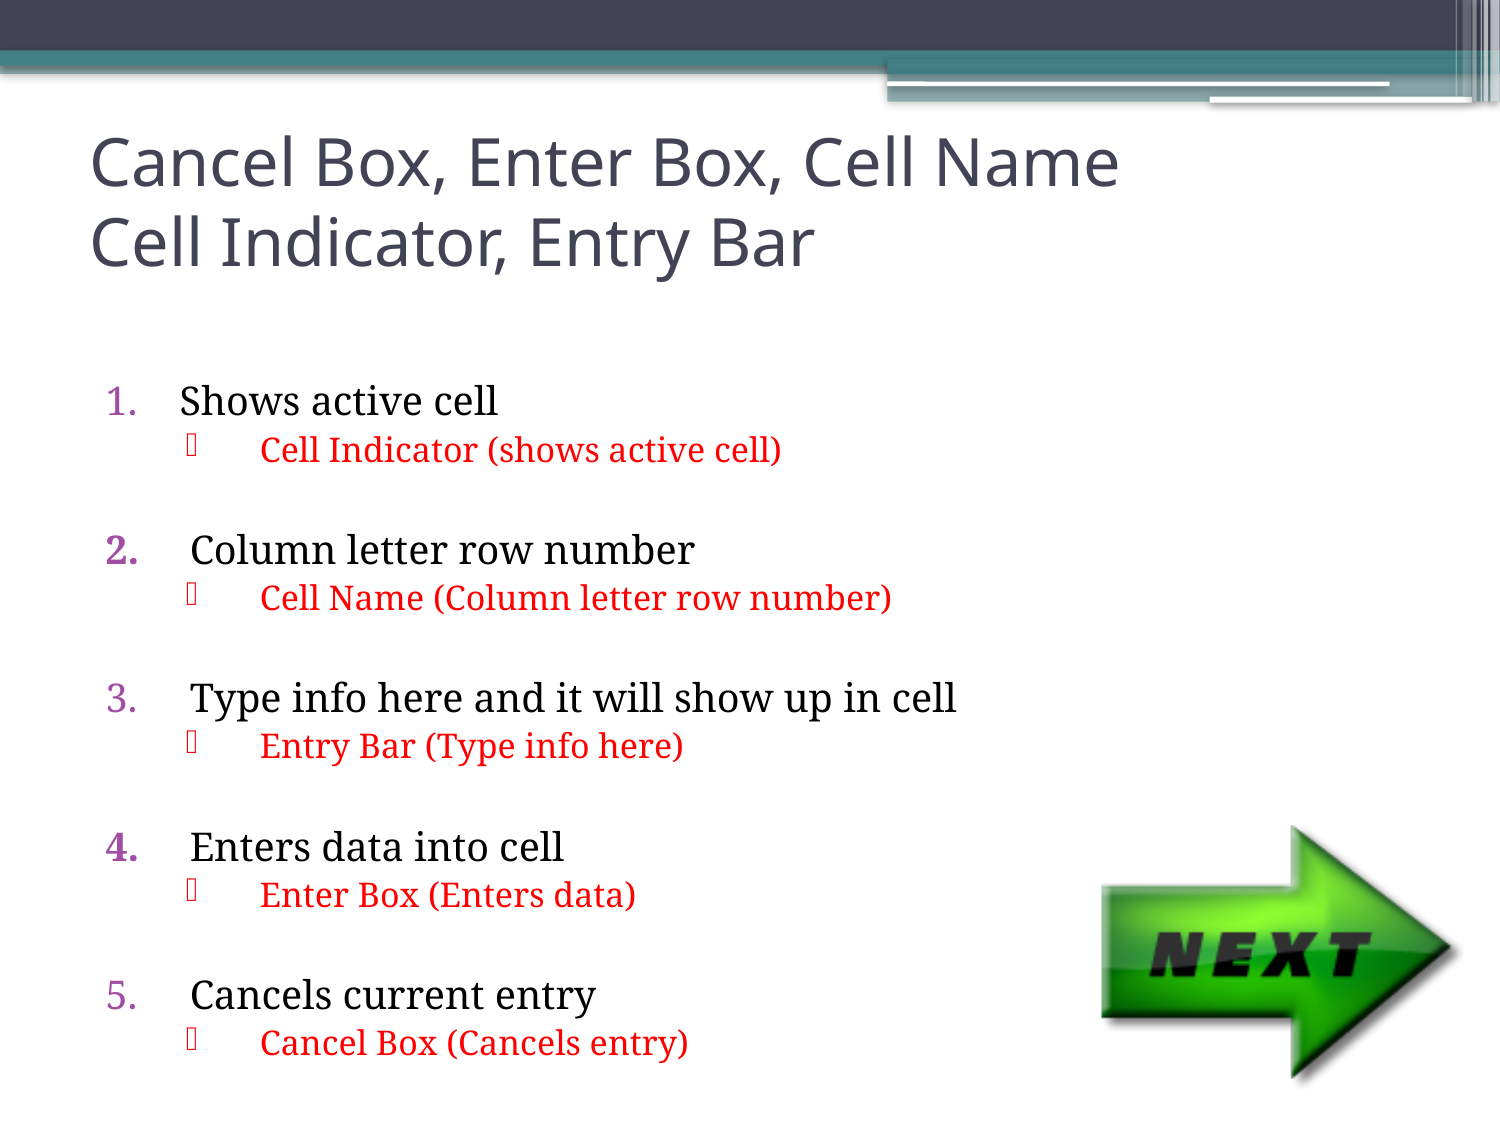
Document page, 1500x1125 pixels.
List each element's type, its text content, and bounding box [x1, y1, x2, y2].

title Cancel Box, Enter Box, Cell Name Cell Indicator, Entry Bar [75, 112, 1425, 288]
list Shows active cell Cell Indicator (shows active cell) Column letter row number Cell Name (Column letter row number) Type info here and it will show up in cell Entry Bar (Type info here) Enters data into cell Enter Box (Enters data) Cancels current entry Cancel Box (Cancels entry) [75, 368, 1425, 1079]
picture [1087, 774, 1463, 1125]
